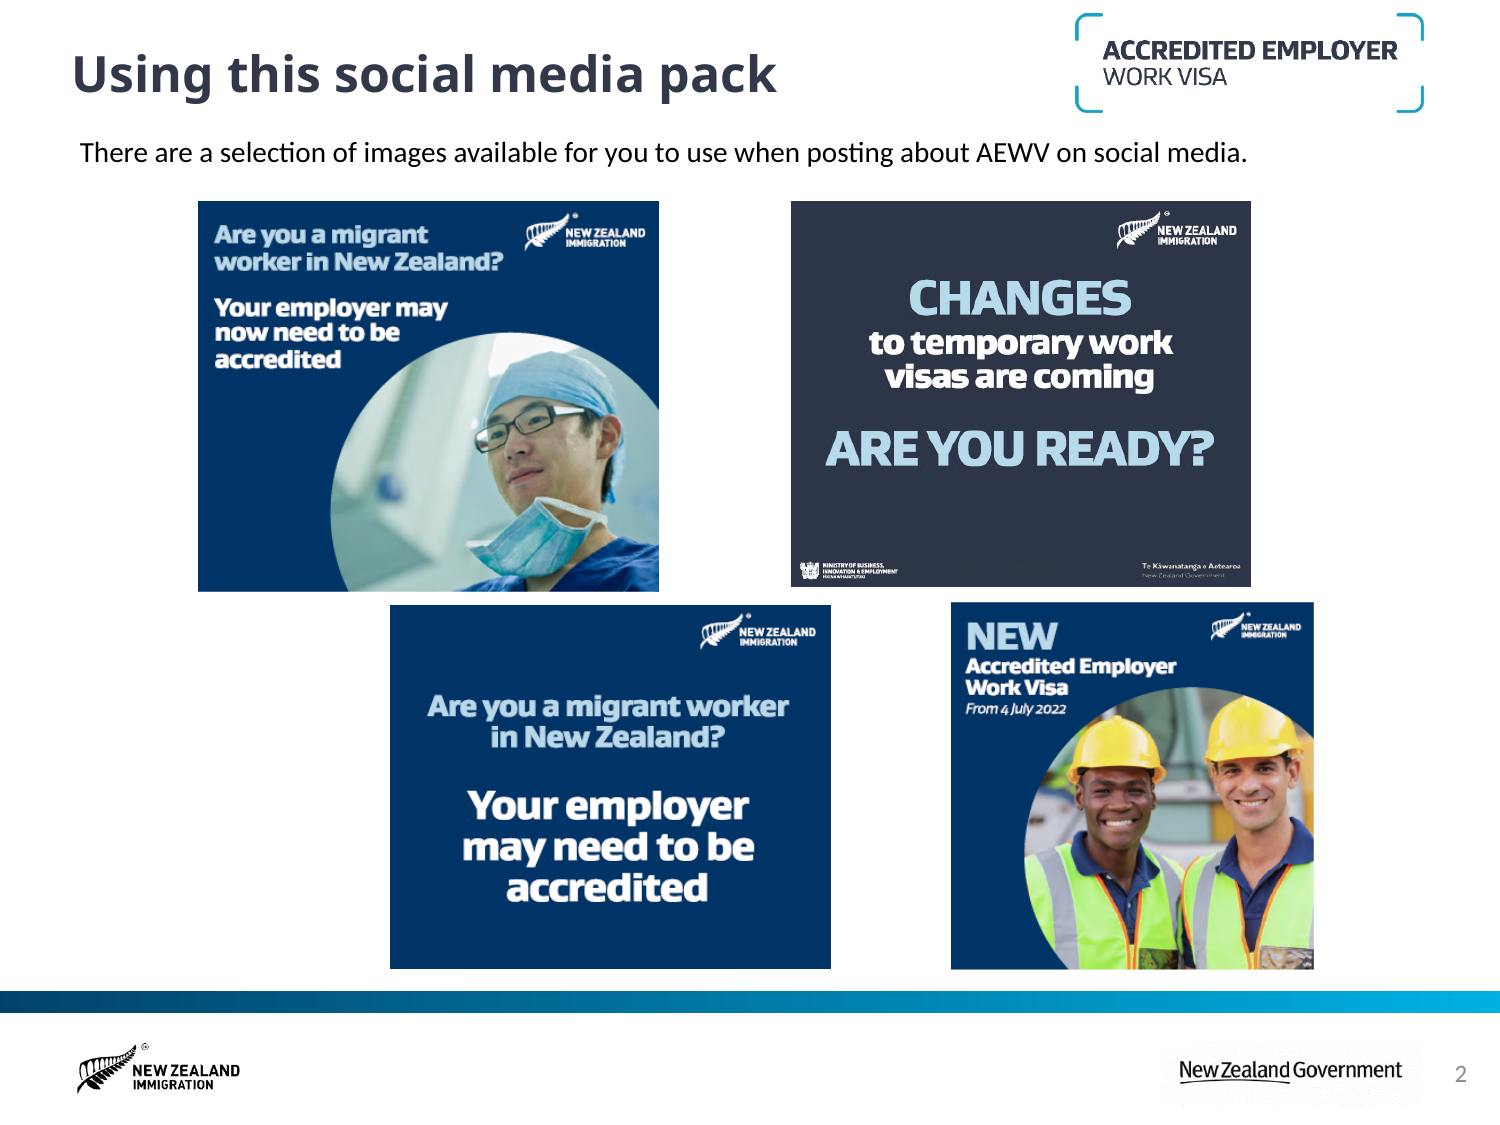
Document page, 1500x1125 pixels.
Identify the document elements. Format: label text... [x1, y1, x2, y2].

picture [0, 0, 1500, 990]
list There are a selection of images available for you to use when posting about AEWV on social media. [64, 125, 1459, 256]
text_box Using this social media pack [56, 19, 1419, 127]
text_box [0, 990, 1500, 1125]
